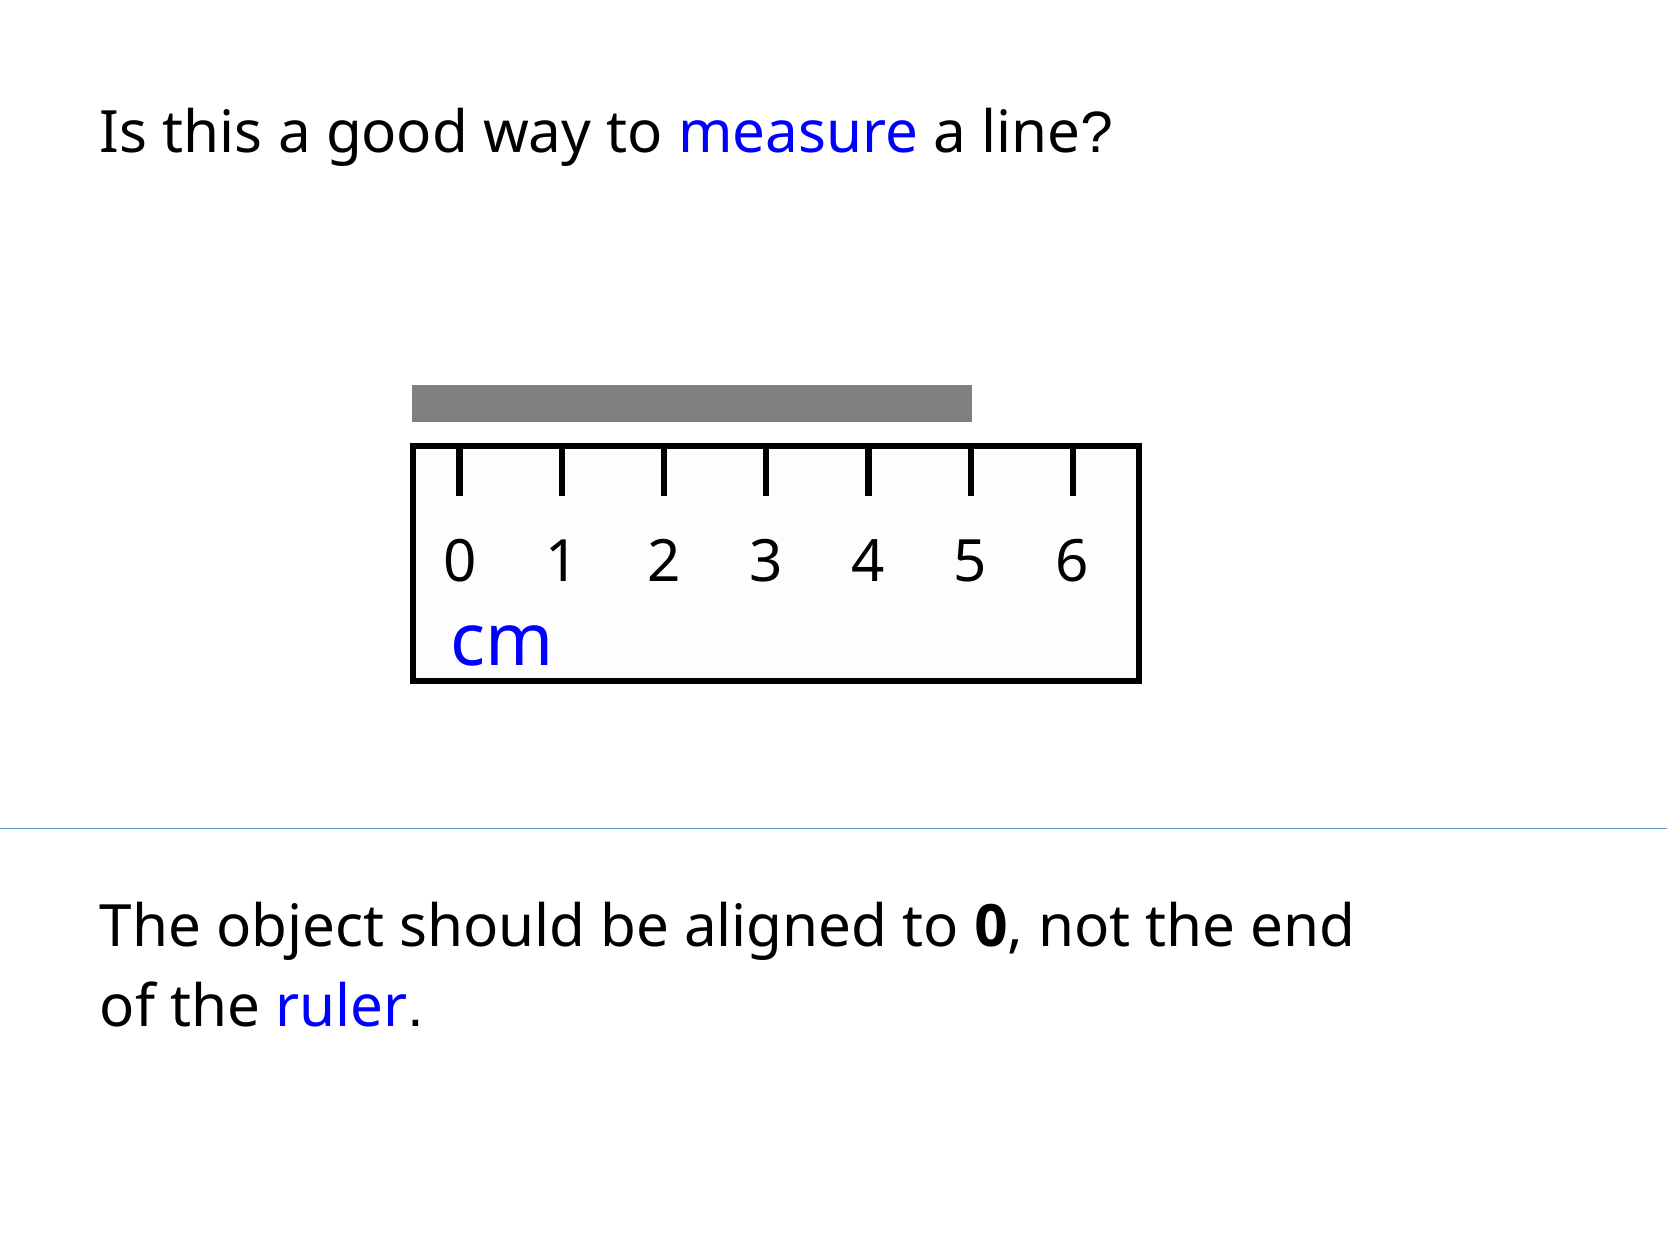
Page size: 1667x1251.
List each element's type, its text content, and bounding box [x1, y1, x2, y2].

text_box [413, 385, 1139, 689]
text_box Is this a good way to measure a line? [85, 77, 1612, 172]
text_box The object should be aligned to 0, not the end of the ruler. [85, 870, 1612, 1045]
